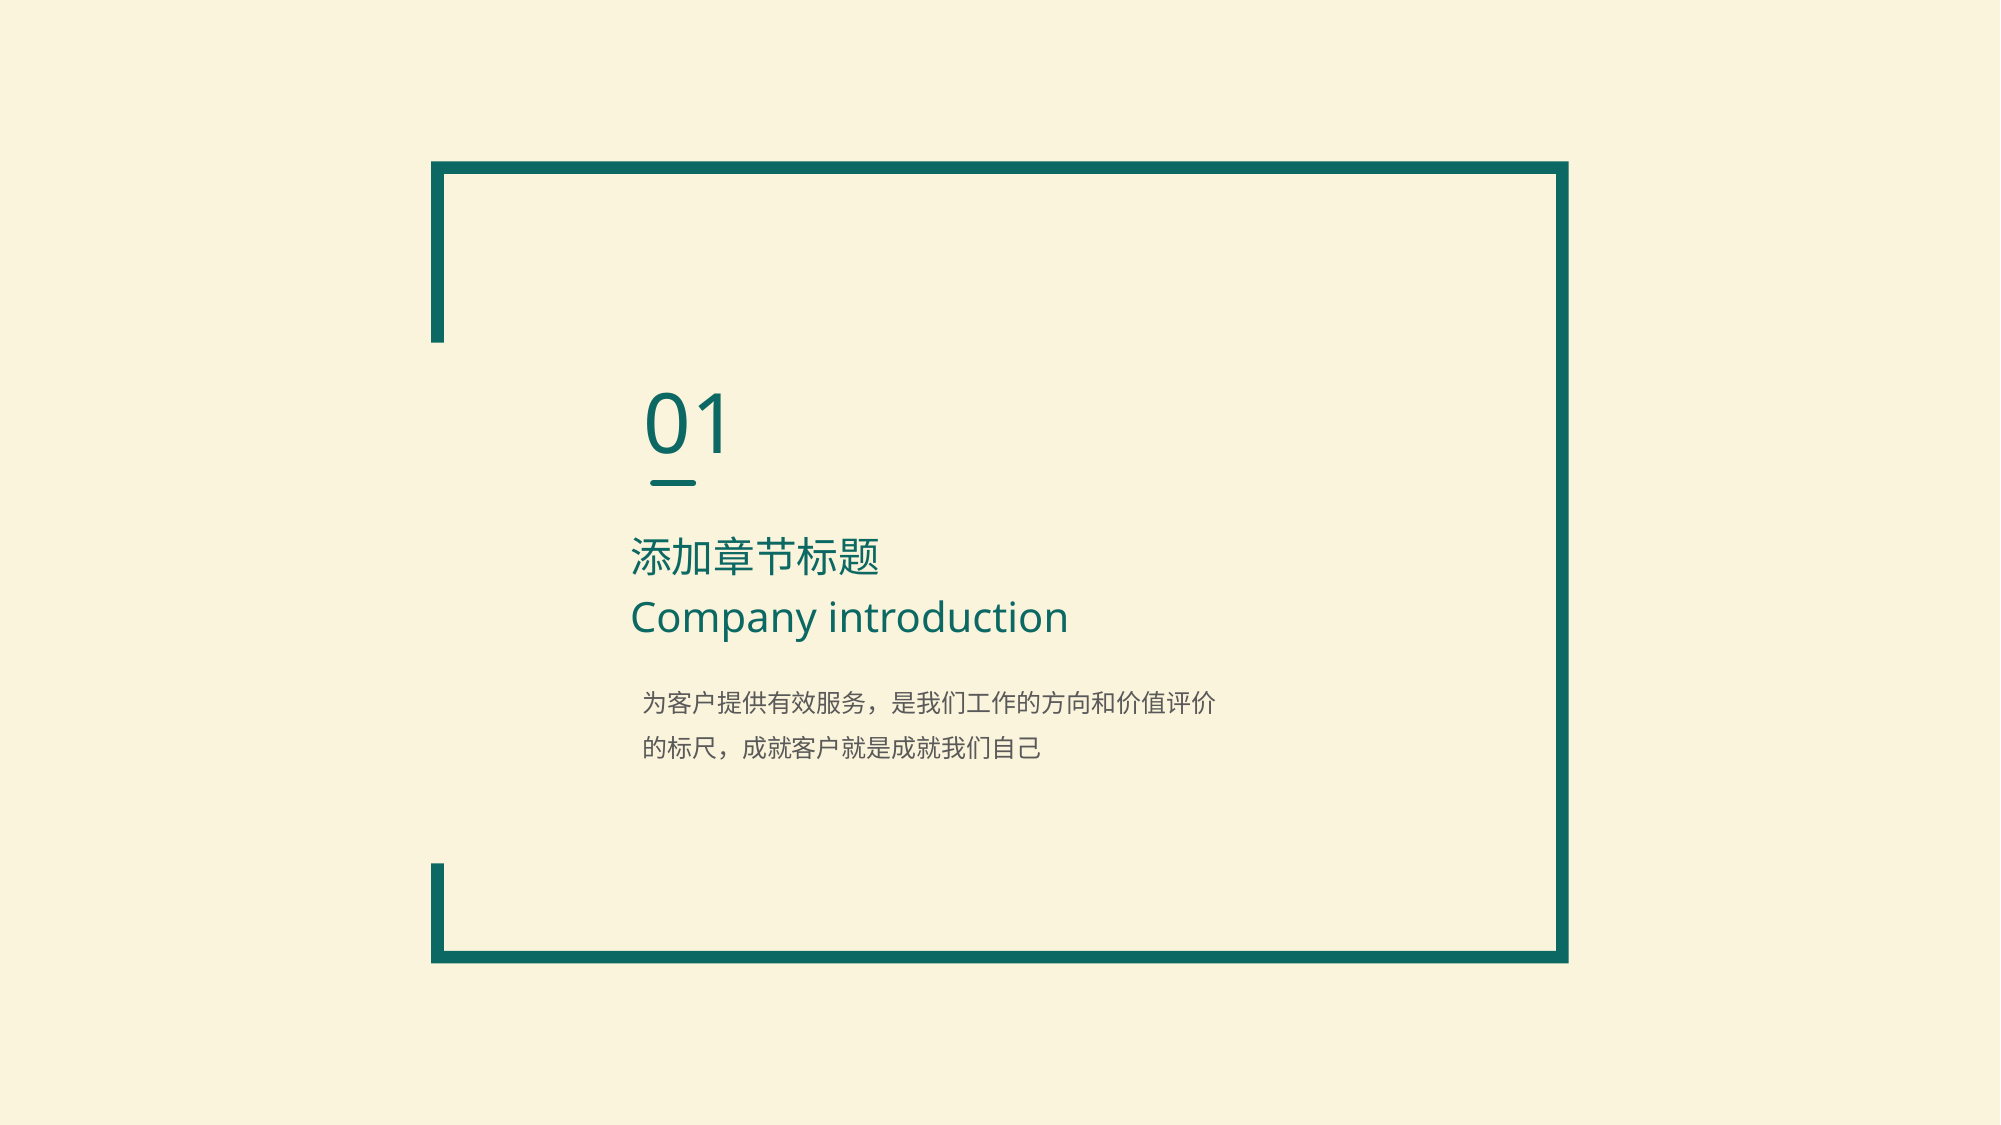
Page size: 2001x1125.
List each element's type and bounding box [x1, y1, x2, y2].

text_box [0, 161, 1569, 964]
